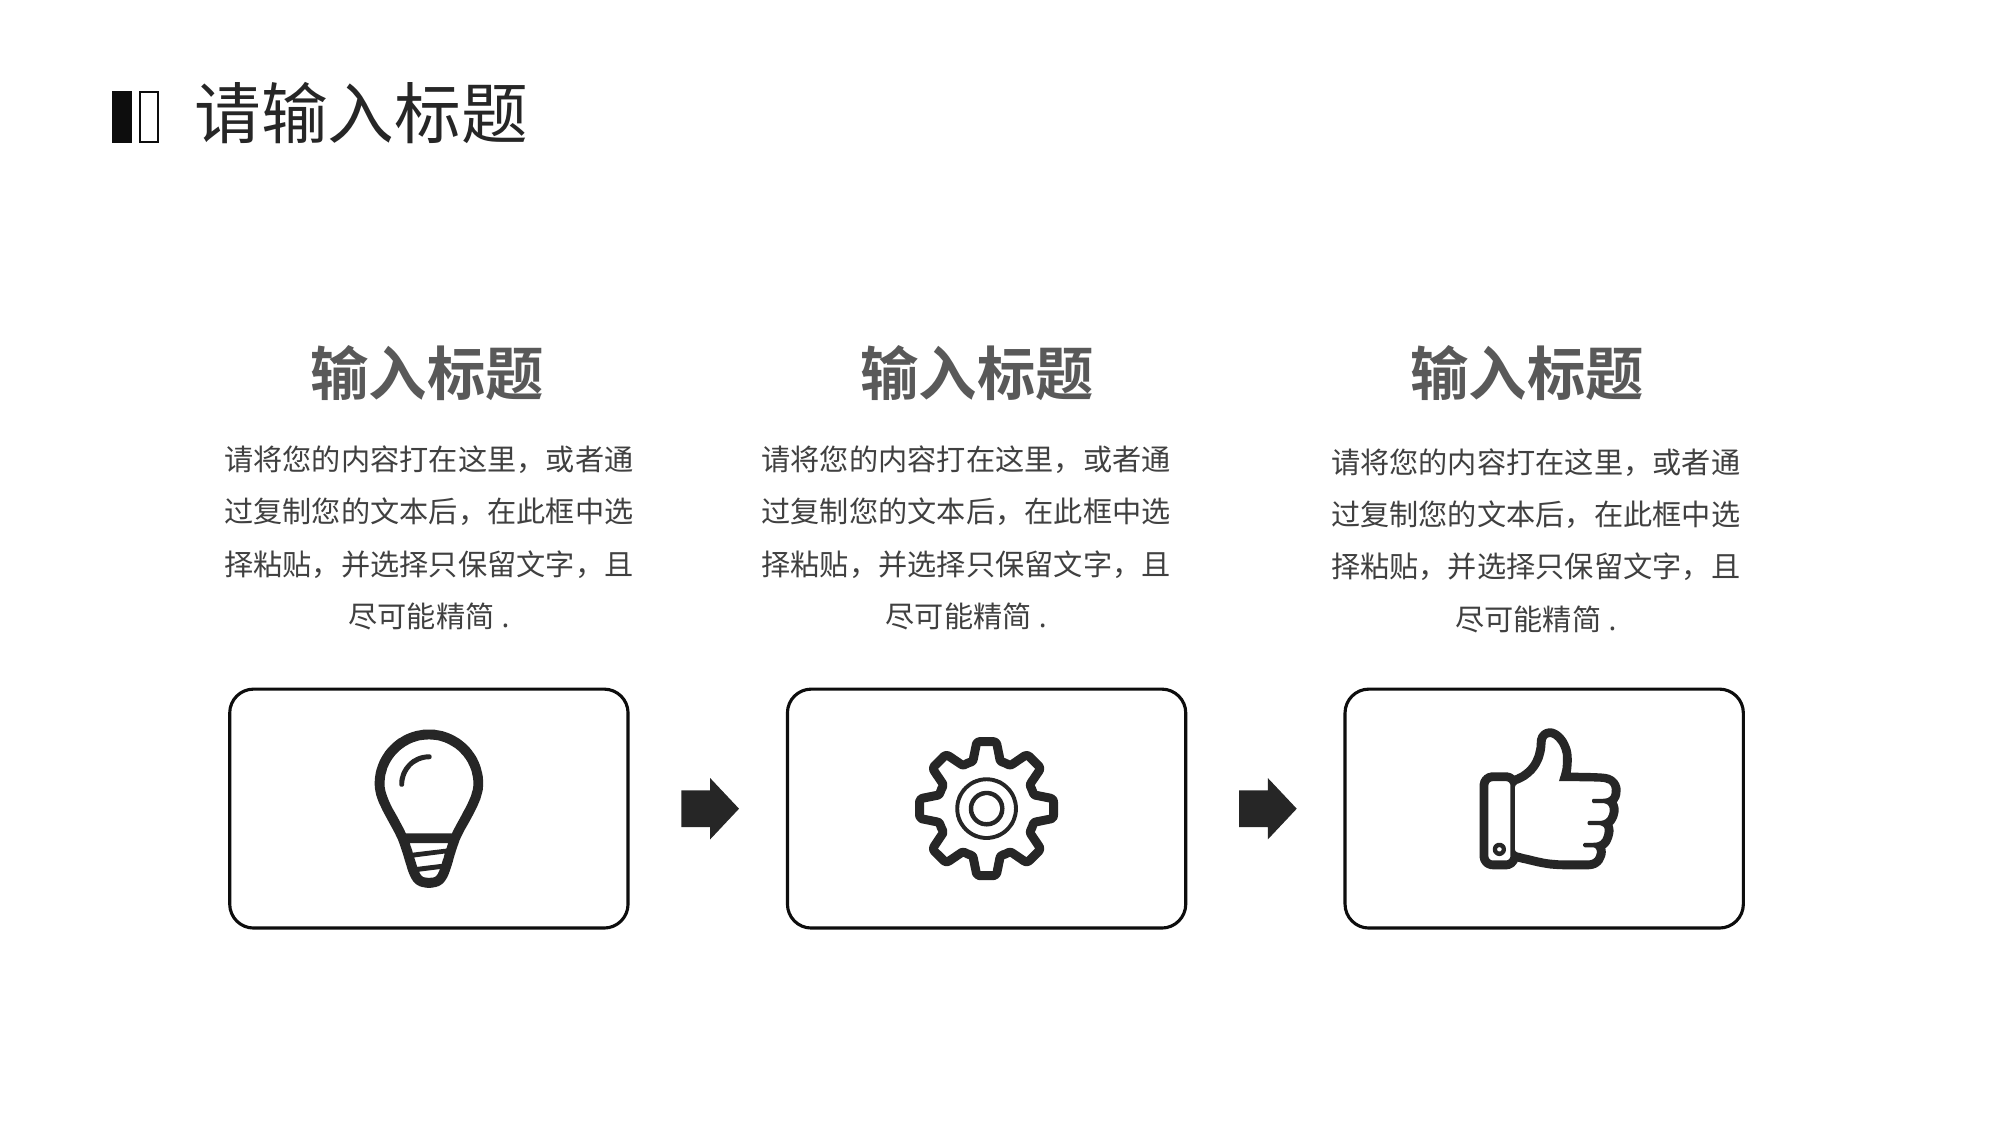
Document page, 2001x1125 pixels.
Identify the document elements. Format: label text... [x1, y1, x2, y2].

text_box [1239, 778, 1297, 840]
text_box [374, 729, 484, 888]
text_box [681, 778, 740, 840]
text_box [787, 689, 1186, 929]
text_box 输入标题 [1380, 321, 1683, 410]
text_box 输入标题 [280, 321, 583, 410]
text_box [915, 737, 1059, 881]
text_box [113, 91, 159, 143]
text_box 请将您的内容打在这里，或者通过复制您的文本后，在此框中选择粘贴，并选择只保留文字，且尽可能精简. [206, 416, 652, 567]
text_box 输入标题 [830, 321, 1133, 410]
text_box 请将您的内容打在这里，或者通过复制您的文本后，在此框中选择粘贴，并选择只保留文字，且尽可能精简. [743, 416, 1189, 567]
text_box [229, 689, 629, 929]
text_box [1479, 728, 1621, 870]
text_box 请将您的内容打在这里，或者通过复制您的文本后，在此框中选择粘贴，并选择只保留文字，且尽可能精简. [1313, 418, 1759, 570]
text_box [1345, 689, 1744, 929]
text_box 请输入标题 [179, 64, 595, 159]
